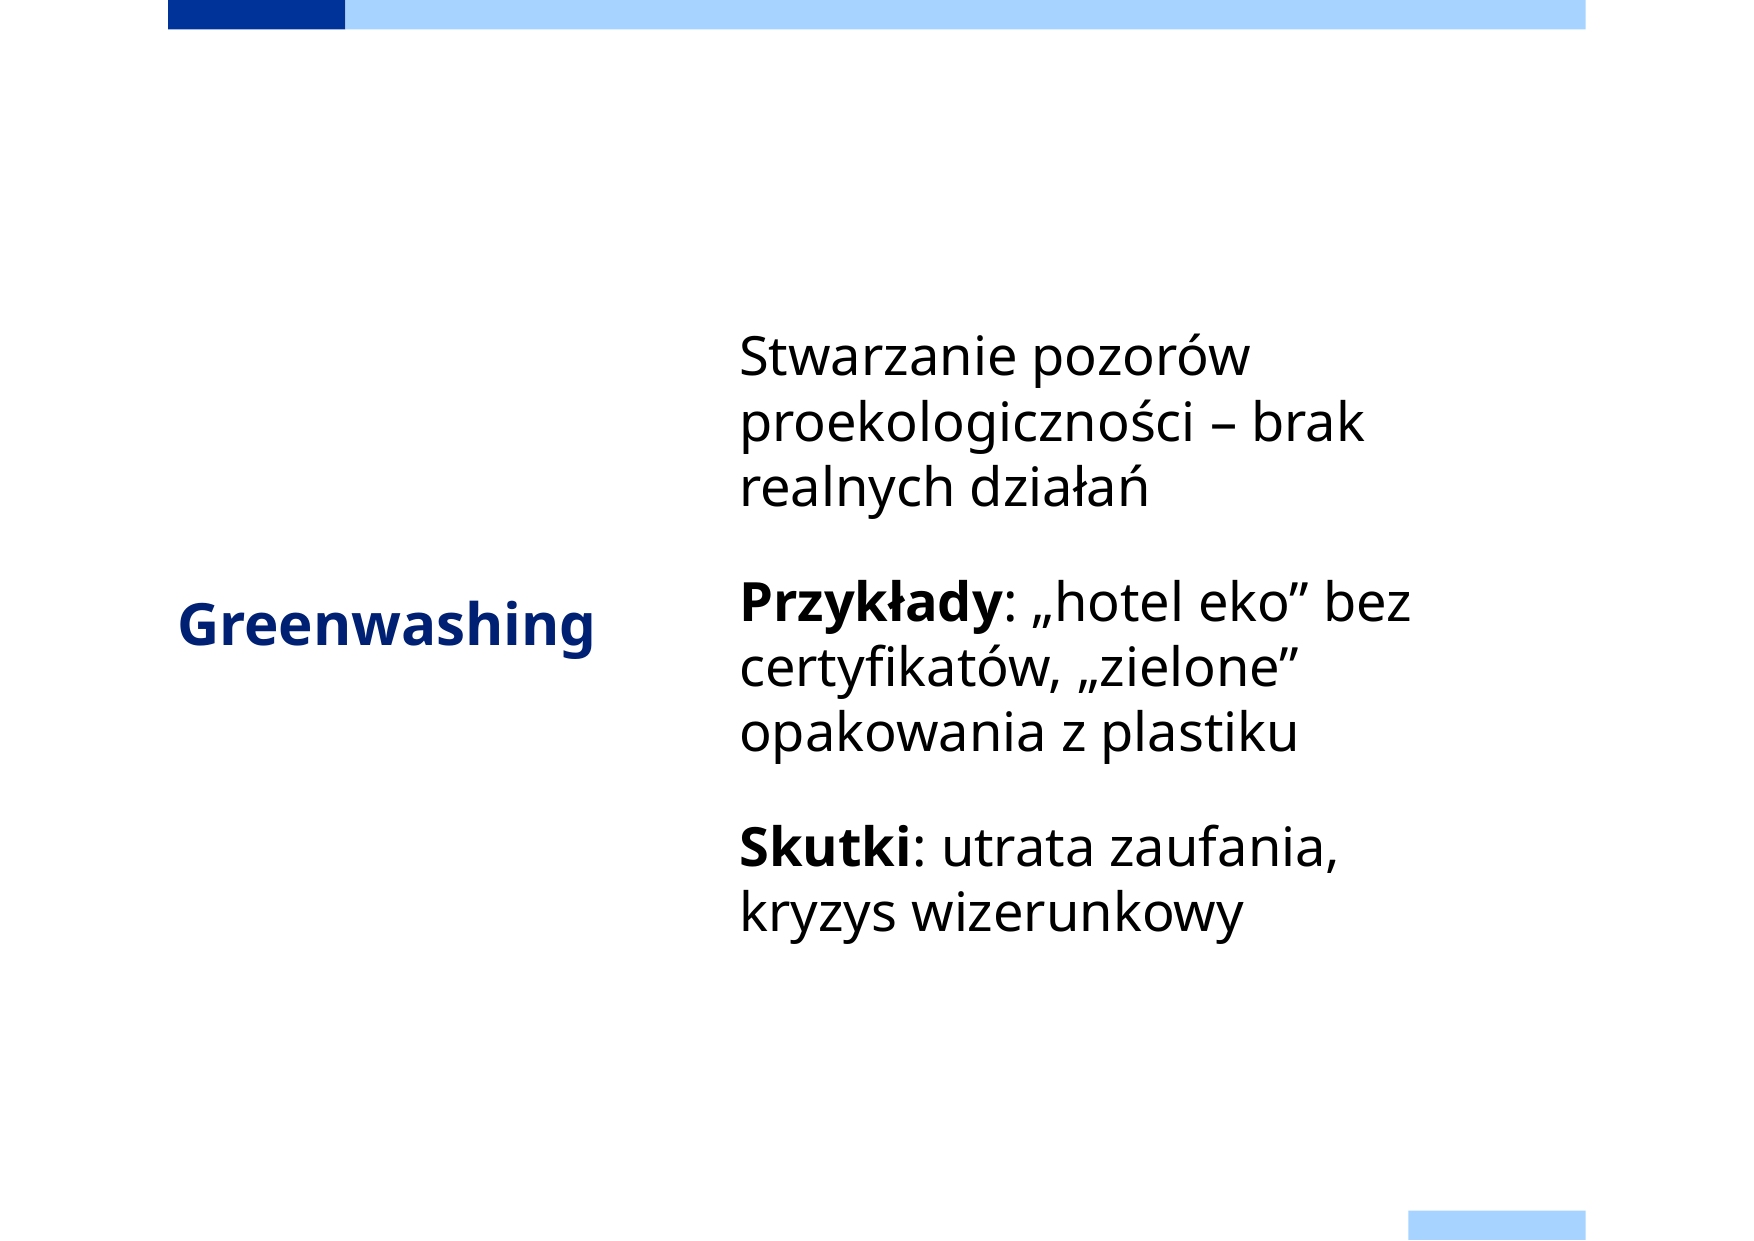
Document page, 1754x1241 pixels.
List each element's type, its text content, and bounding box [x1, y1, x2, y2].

list Stwarzanie pozorów proekologiczności – brak realnych działań Przykłady: „hotel eko” bez certyfikatów, „zielone” opakowania z plastiku Skutki: utrata zaufania, kryzys wizerunkowy [739, 100, 1430, 1164]
title Greenwashing [144, 297, 597, 943]
